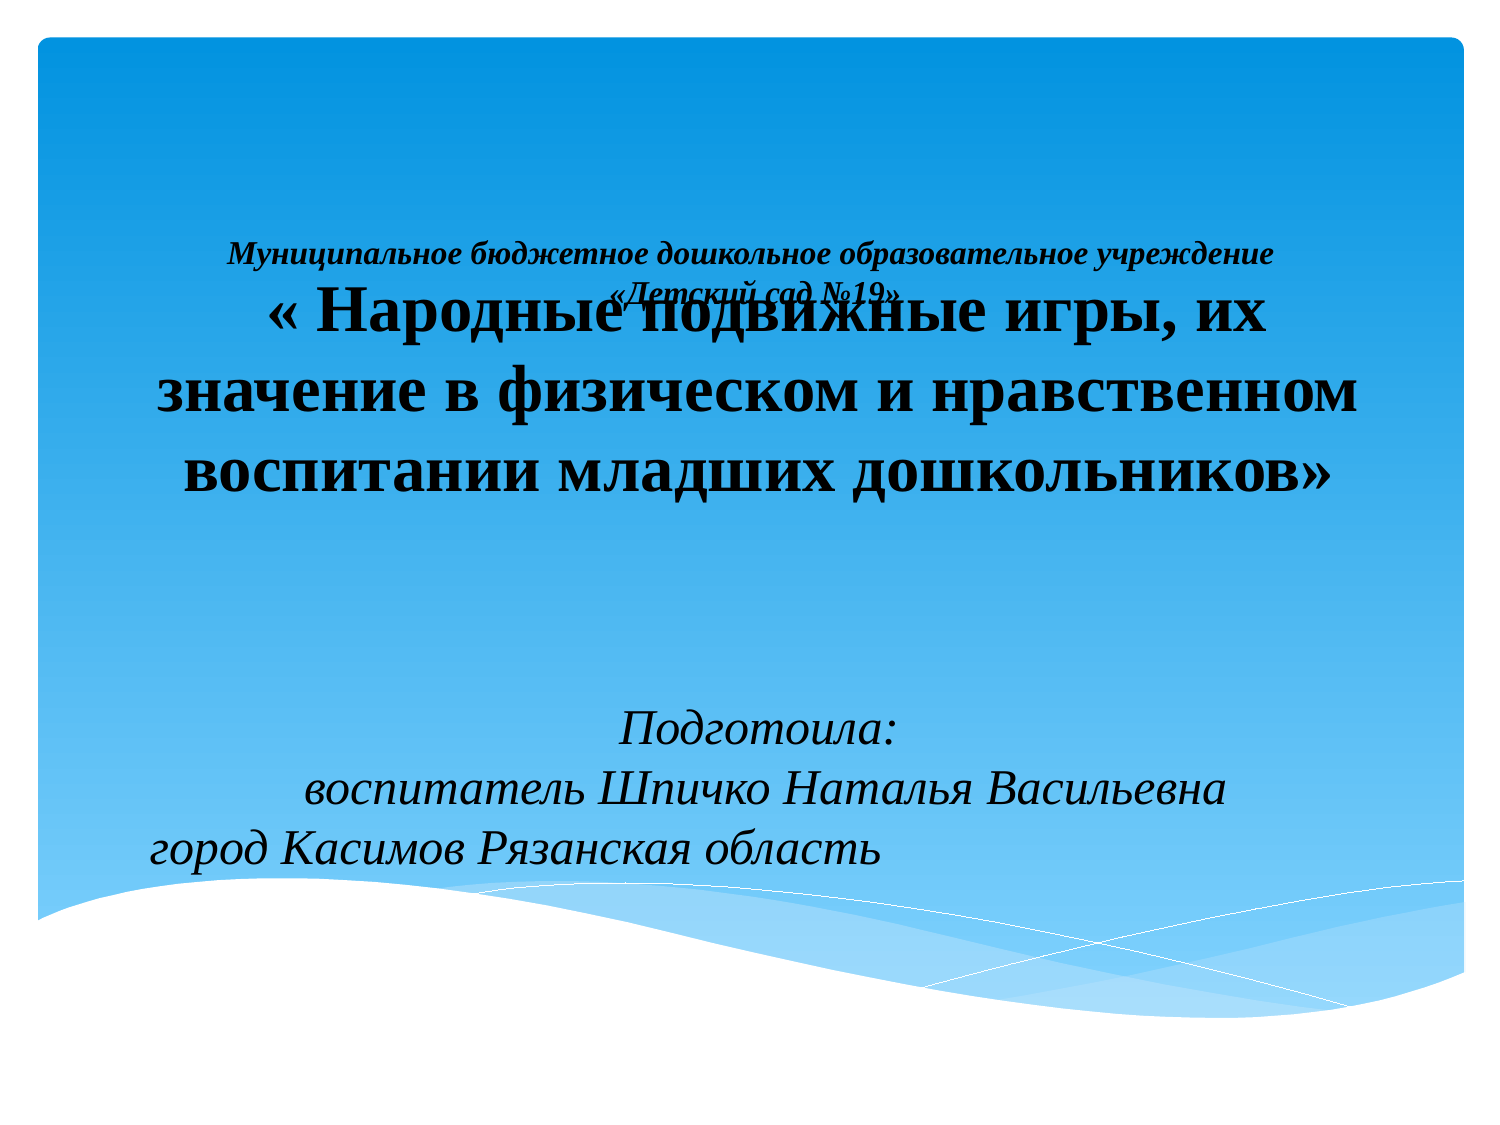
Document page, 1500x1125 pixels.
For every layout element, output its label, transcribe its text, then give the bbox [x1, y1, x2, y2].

title « Народные подвижные игры, их значение в физическом и нравственном воспитании младших дошкольников» Подготоила: воспитатель Шпичко Наталья Васильевна город Касимов Рязанская область [121, 309, 1397, 993]
text_box [120, 170, 1125, 256]
text_box Муниципальное бюджетное дошкольное образовательное учреждение «Детский сад №19» [211, 224, 1300, 319]
